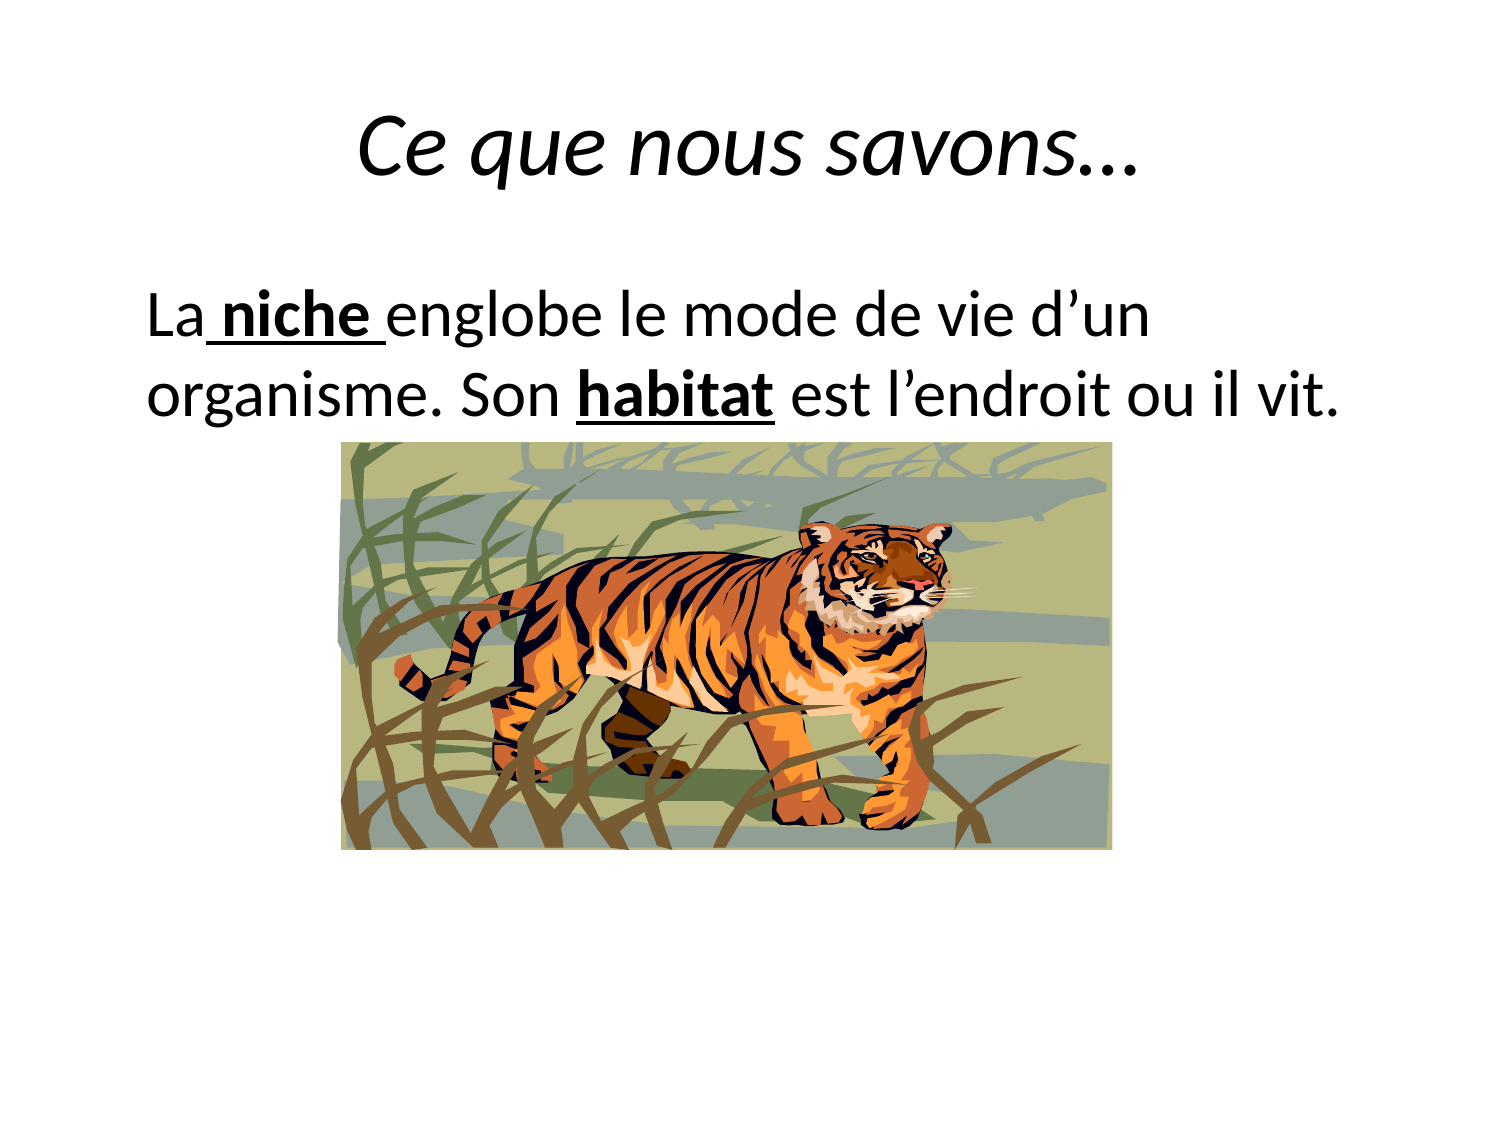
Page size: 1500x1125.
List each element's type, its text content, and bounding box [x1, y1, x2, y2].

list La niche englobe le mode de vie d’un organisme. Son habitat est l’endroit ou il vit. [75, 262, 1425, 1005]
picture [337, 441, 1113, 851]
title Ce que nous savons… [75, 45, 1425, 233]
